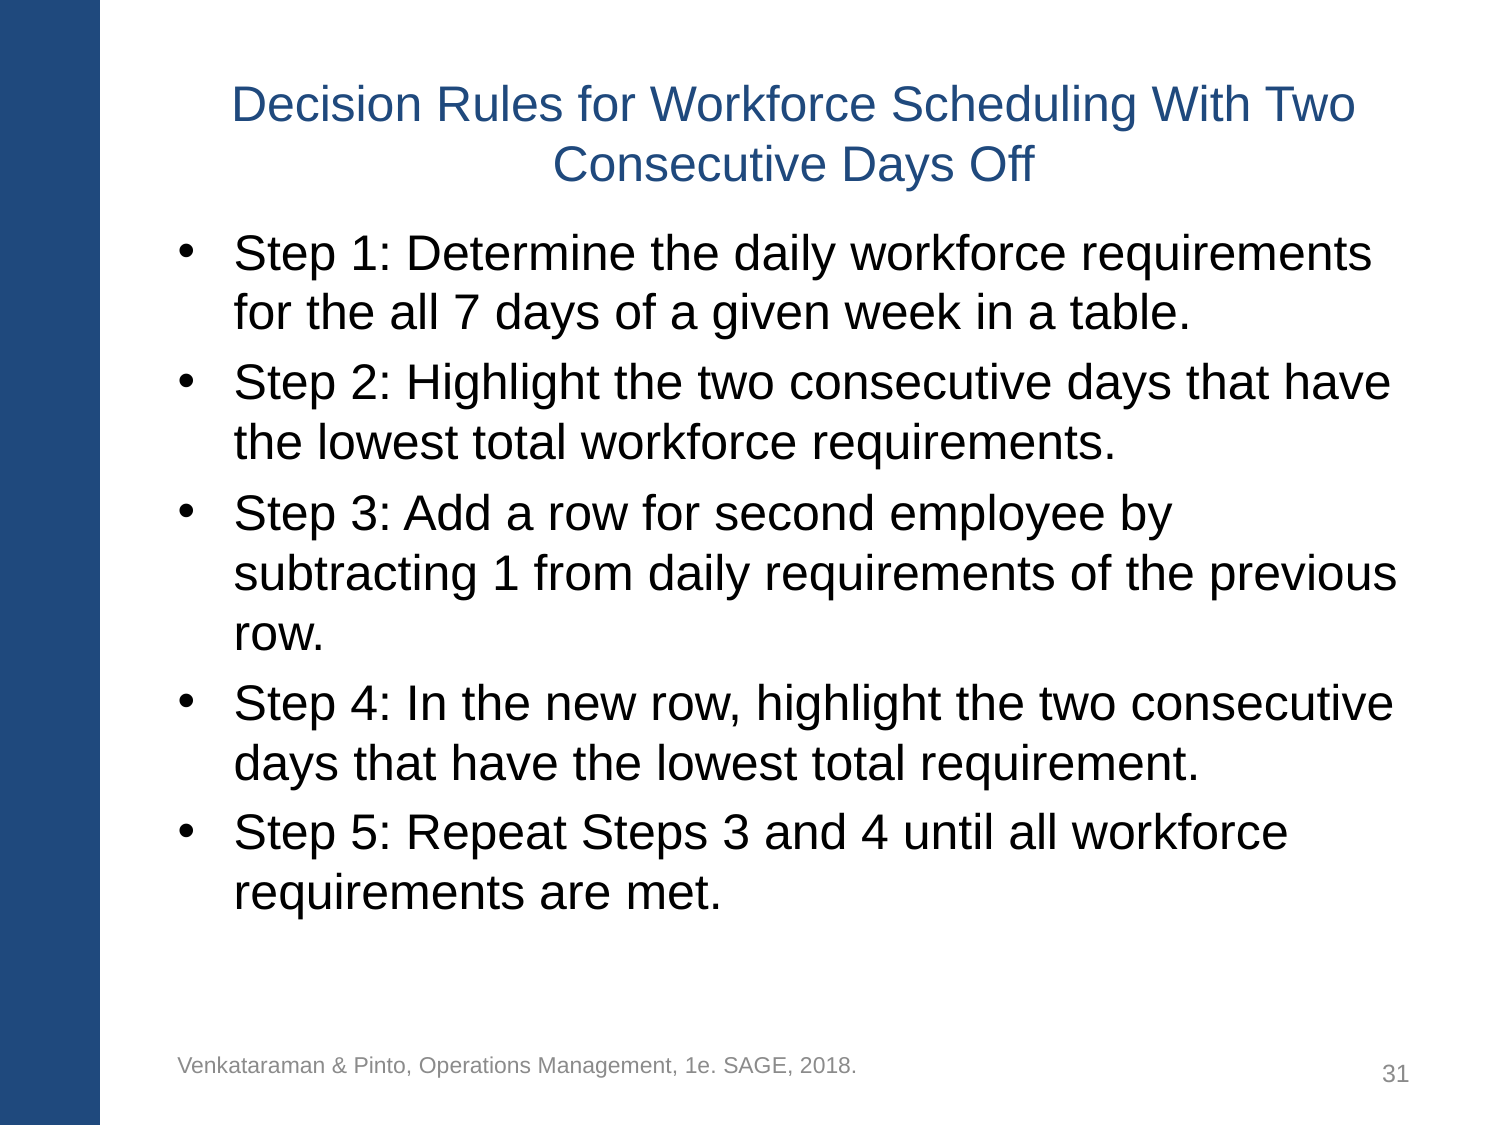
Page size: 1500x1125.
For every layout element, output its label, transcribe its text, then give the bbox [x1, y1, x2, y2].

footer Venkataraman & Pinto, Operations Management, 1e. SAGE, 2018. [162, 1042, 1313, 1103]
title Decision Rules for Workforce Scheduling With Two Consecutive Days Off [162, 37, 1425, 212]
list Step 1: Determine the daily workforce requirements for the all 7 days of a given week in a table. Step 2: Highlight the two consecutive days that have the lowest total workforce requirements. Step 3: Add a row for second employee by subtracting 1 from daily requirements of the previous row. Step 4: In the new row, highlight the two consecutive days that have the lowest total requirement. Step 5: Repeat Steps 3 and 4 until all workforce requirements are met. [162, 212, 1425, 1025]
slide_number 31 [1350, 1042, 1425, 1103]
